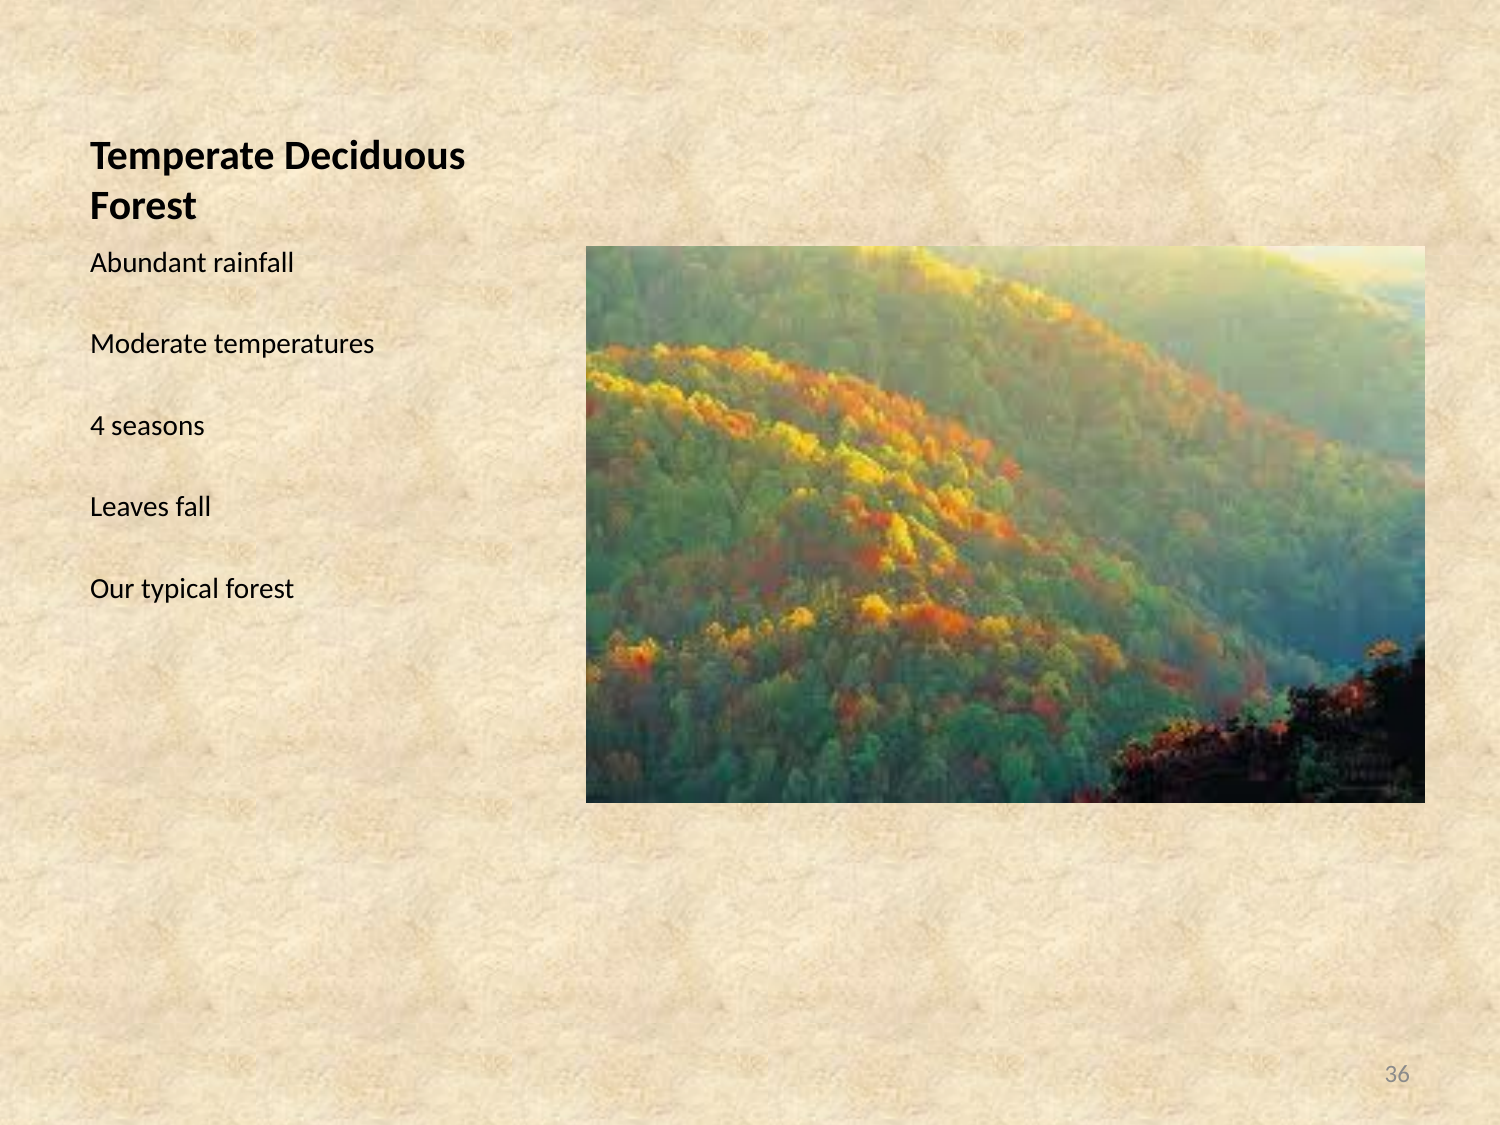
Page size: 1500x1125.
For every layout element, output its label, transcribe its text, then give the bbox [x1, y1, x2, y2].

title Temperate Deciduous Forest [75, 44, 569, 235]
slide_number 36 [1074, 1042, 1425, 1103]
list Abundant rainfall Moderate temperatures 4 seasons Leaves fall Our typical forest [75, 235, 569, 1005]
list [586, 44, 1426, 1006]
